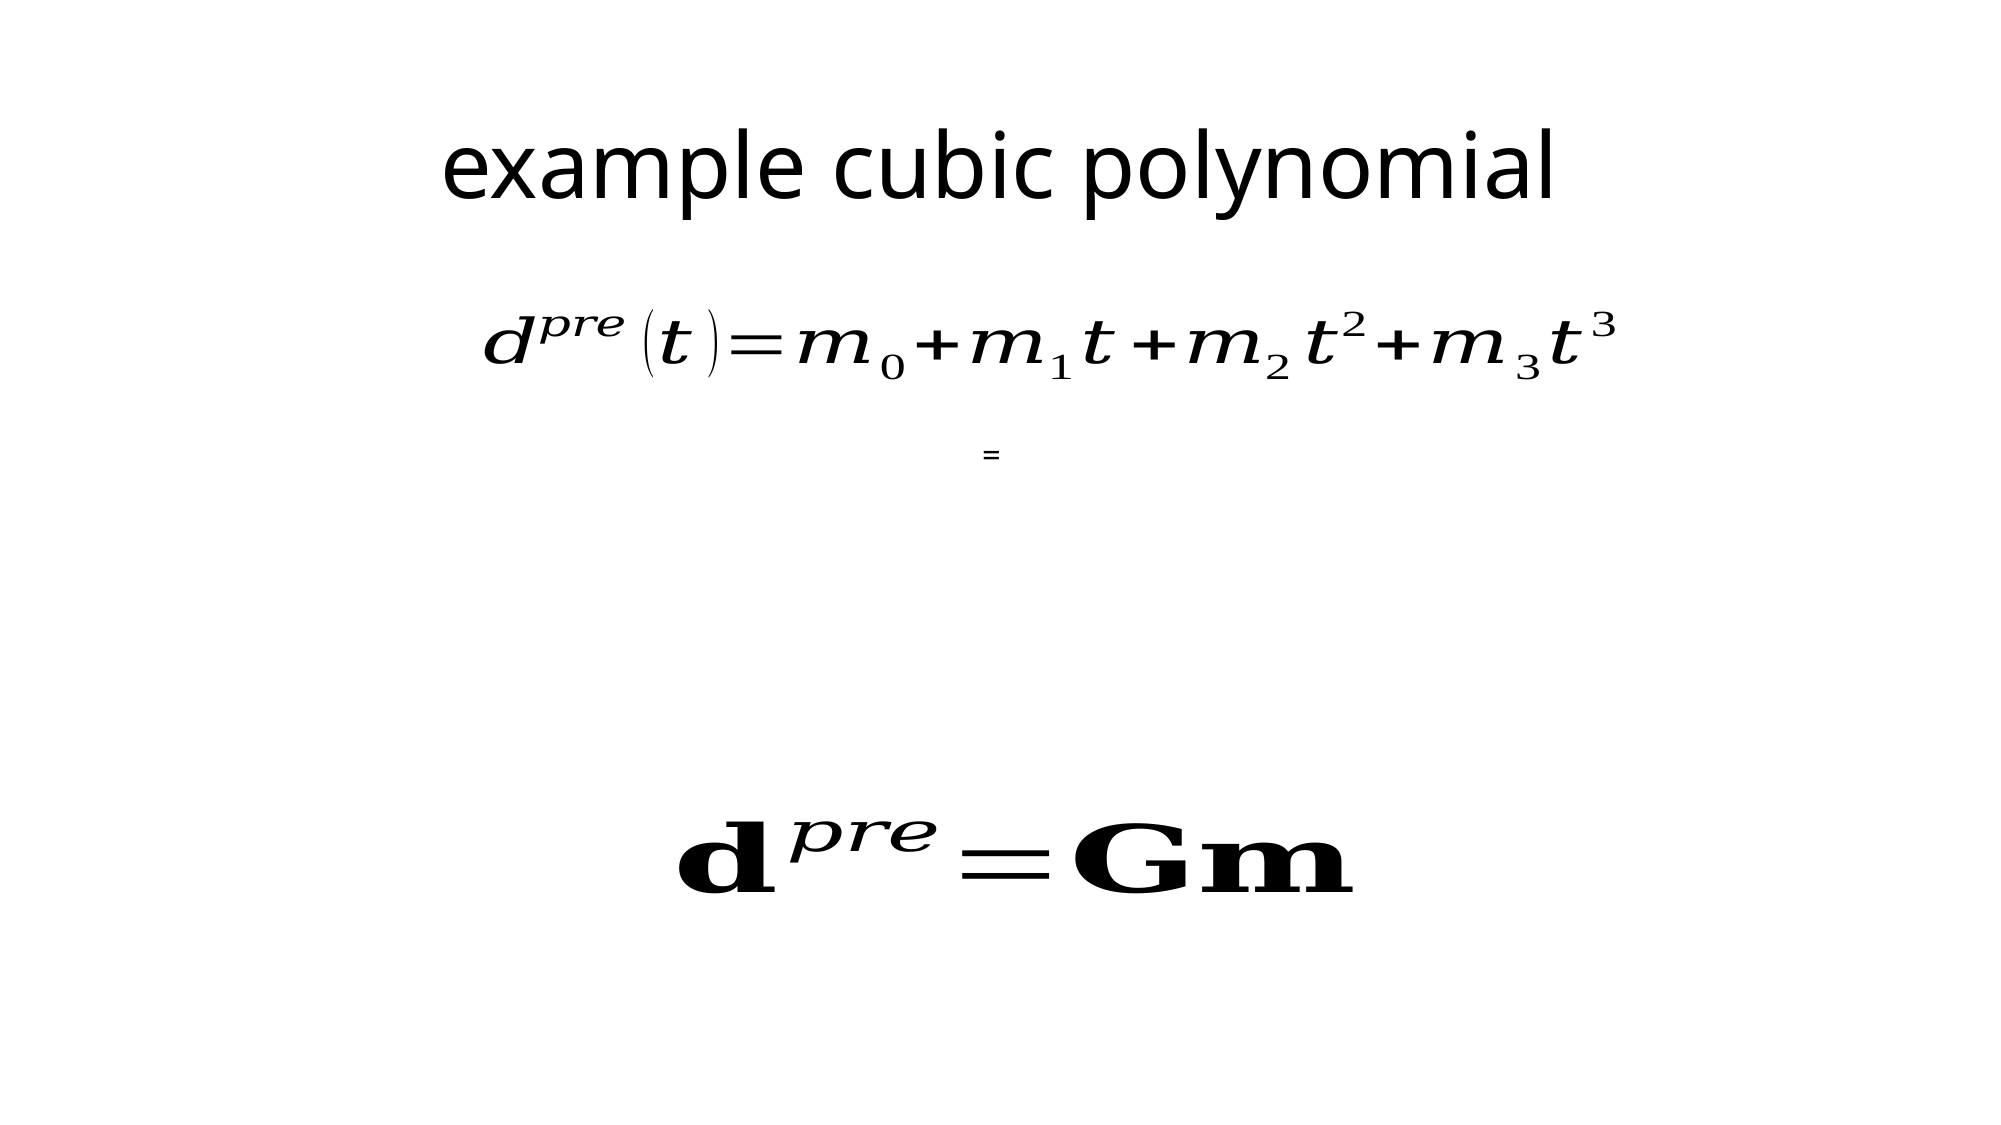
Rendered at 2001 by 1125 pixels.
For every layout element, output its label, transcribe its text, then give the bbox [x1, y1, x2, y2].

title example cubic polynomial [137, 59, 1863, 278]
